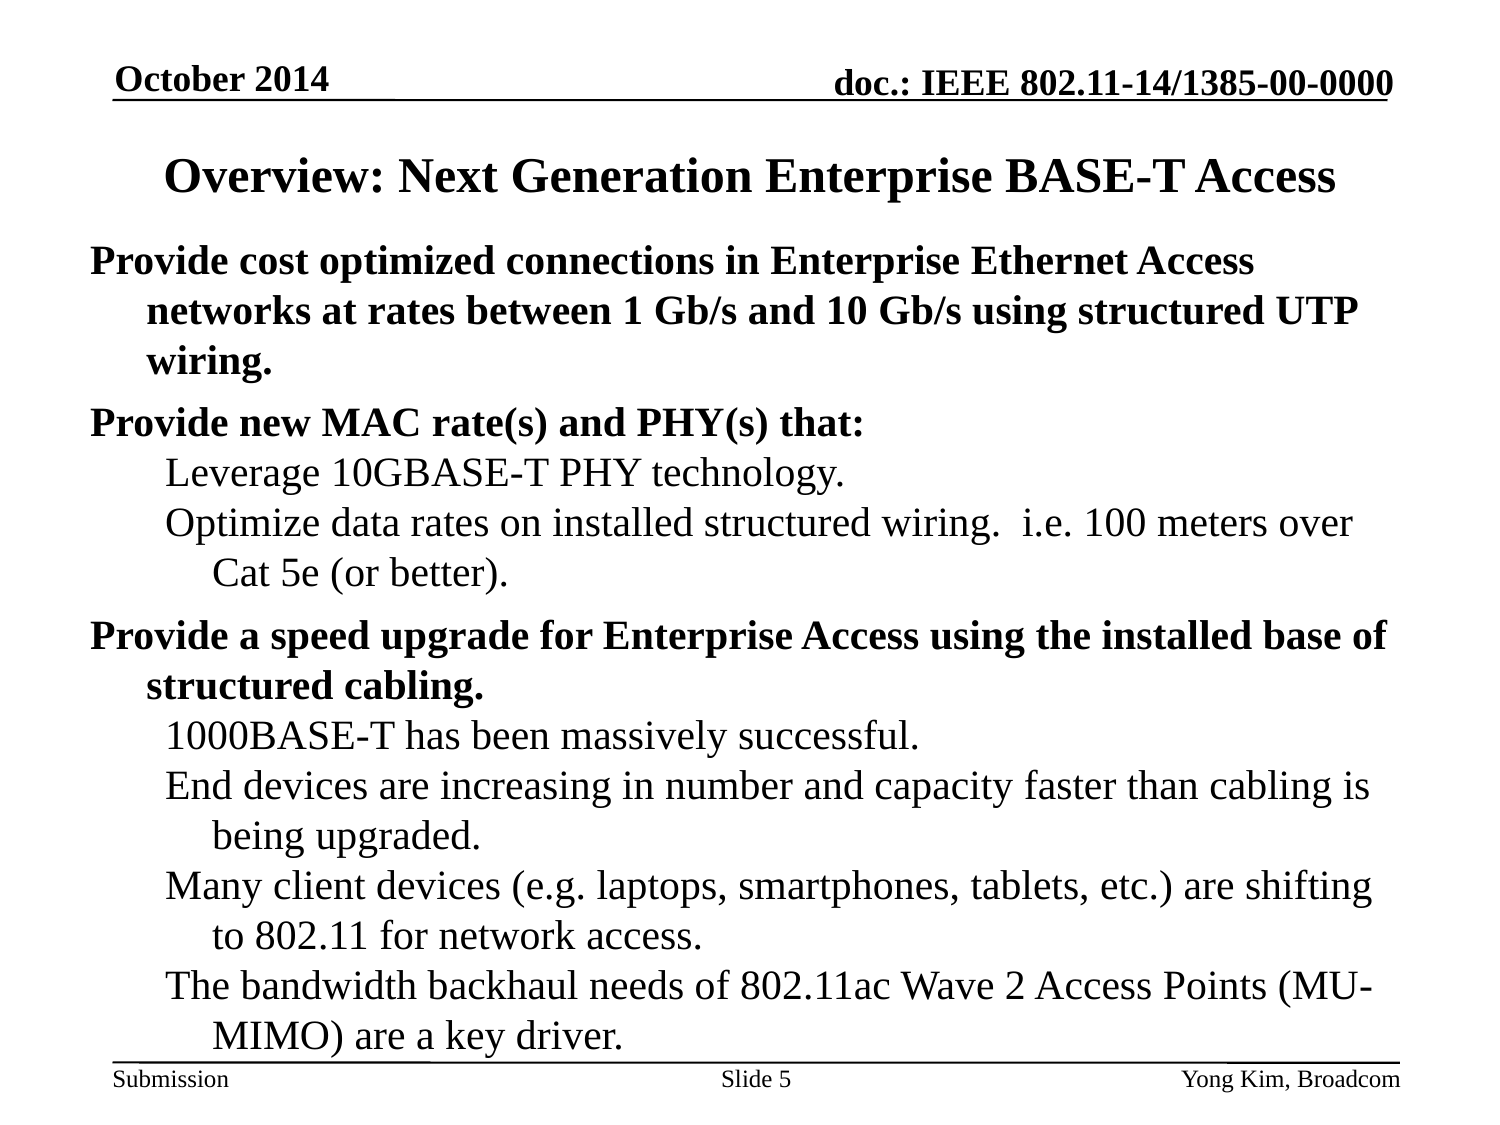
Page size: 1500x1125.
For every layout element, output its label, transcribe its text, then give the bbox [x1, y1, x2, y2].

slide_number Slide 5 [712, 1061, 800, 1123]
list Provide cost optimized connections in Enterprise Ethernet Access networks at rates between 1 Gb/s and 10 Gb/s using structured UTP wiring. Provide new MAC rate(s) and PHY(s) that: Leverage 10GBASE-T PHY technology. Optimize data rates on installed structured wiring. i.e. 100 meters over Cat 5e (or better). Provide a speed upgrade for Enterprise Access using the installed base of structured cabling. 1000BASE‐T has been massively successful. End devices are increasing in number and capacity faster than cabling is being upgraded. Many client devices (e.g. laptops, smartphones, tablets, etc.) are shifting to 802.11 for network access. The bandwidth backhaul needs of 802.11ac Wave 2 Access Points (MU-MIMO) are a key driver. [74, 224, 1426, 1026]
title Overview: Next Generation Enterprise BASE-T Access [49, 112, 1451, 233]
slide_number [114, 54, 423, 100]
footer Yong Kim, Broadcom [878, 1061, 1402, 1093]
